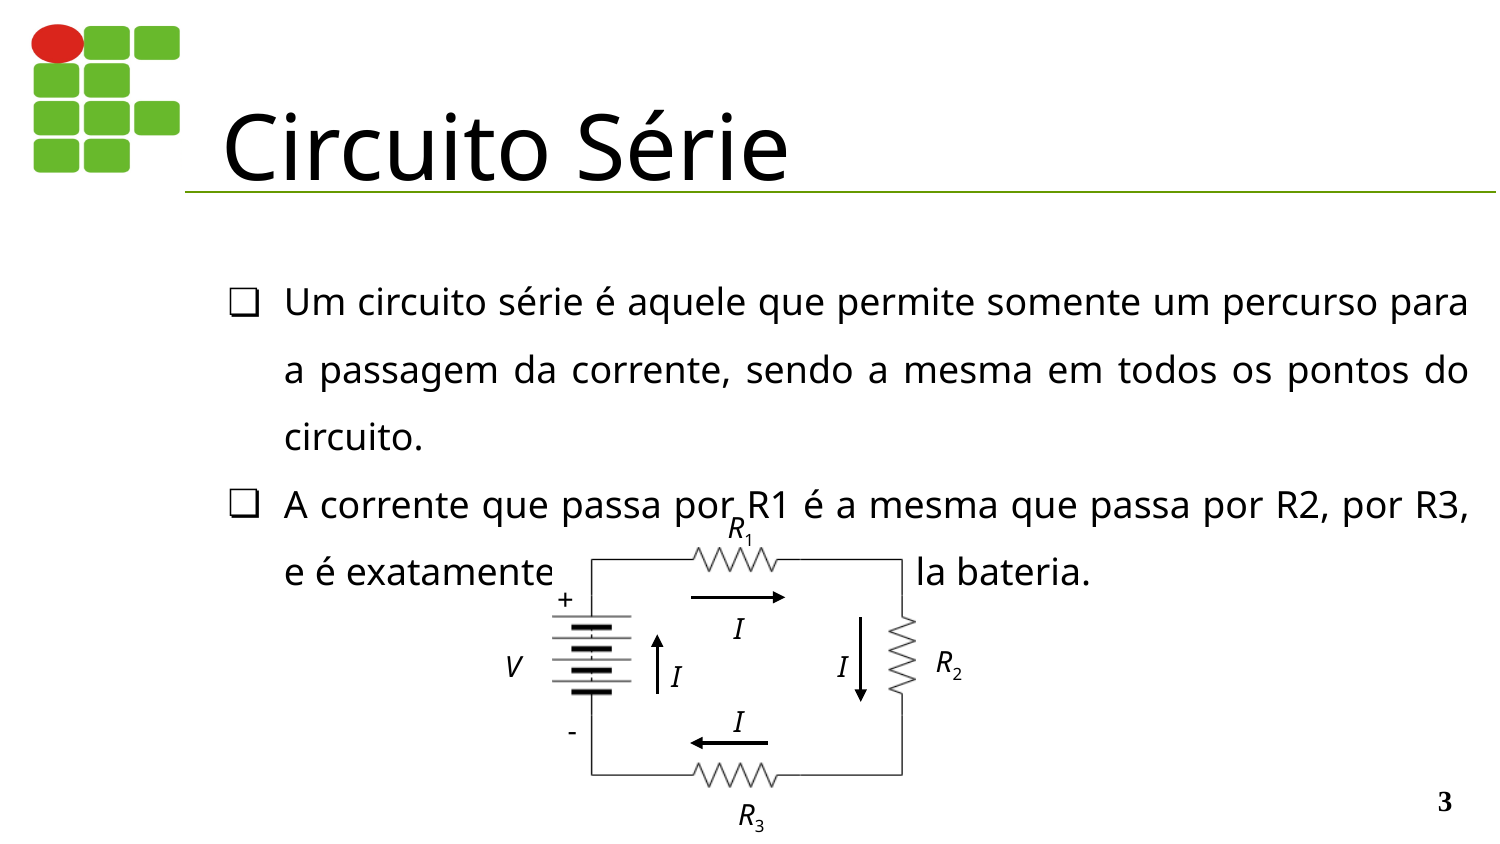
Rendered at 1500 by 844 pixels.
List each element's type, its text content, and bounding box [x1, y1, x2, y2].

text_box ‹#› [1155, 768, 1468, 825]
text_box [489, 494, 1011, 825]
title Circuito Série [206, 26, 1468, 207]
list Um circuito série é aquele que permite somente um percurso para a passagem da corrente, sendo a mesma em todos os pontos do circuito. A corrente que passa por R1 é a mesma que passa por R2, por R3, e é exatamente aquela fornecida pela bateria. [193, 248, 1486, 521]
picture [29, 23, 182, 174]
